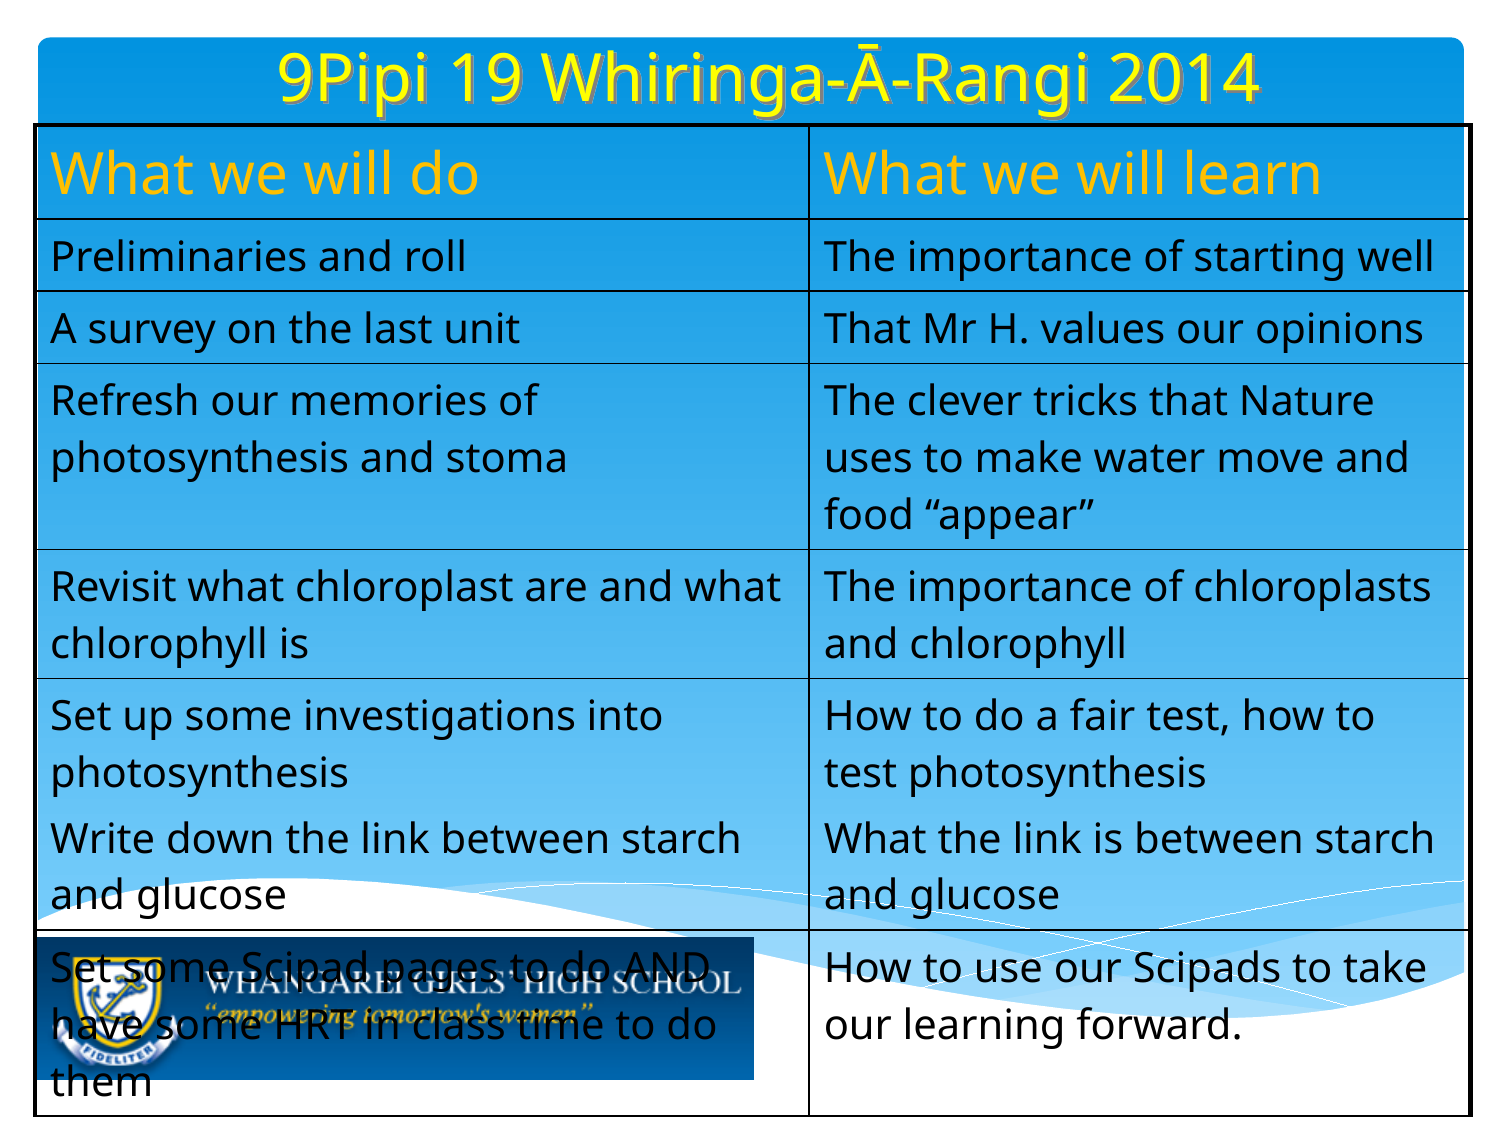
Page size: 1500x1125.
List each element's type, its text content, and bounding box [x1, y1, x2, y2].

table_cell The importance of starting well [810, 220, 1468, 290]
table_cell Set up some investigations into photosynthesis Write down the link between starch and glucose [37, 679, 808, 929]
table_header What we will do [37, 127, 808, 218]
table_header What we will learn [810, 127, 1468, 218]
text_box 9Pipi 19 Whiringa-Ā-Rangi 2014 [162, 24, 1375, 123]
table_cell How to use our Scipads to take our learning forward. [810, 931, 1468, 1115]
table_cell Refresh our memories of photosynthesis and stoma [37, 364, 808, 549]
table_cell Revisit what chloroplast are and what chlorophyll is [37, 550, 808, 678]
table_cell Set some Scipad pages to do AND have some HRT in class time to do them [37, 931, 808, 1115]
table_cell How to do a fair test, how to test photosynthesis What the link is between starch and glucose [810, 679, 1468, 929]
table_cell That Mr H. values our opinions [810, 292, 1468, 363]
table_cell A survey on the last unit [37, 292, 808, 363]
table_cell The clever tricks that Nature uses to make water move and food “appear” [810, 364, 1468, 549]
picture [37, 937, 754, 1080]
table_cell Preliminaries and roll [37, 220, 808, 290]
table_cell The importance of chloroplasts and chlorophyll [810, 550, 1468, 678]
